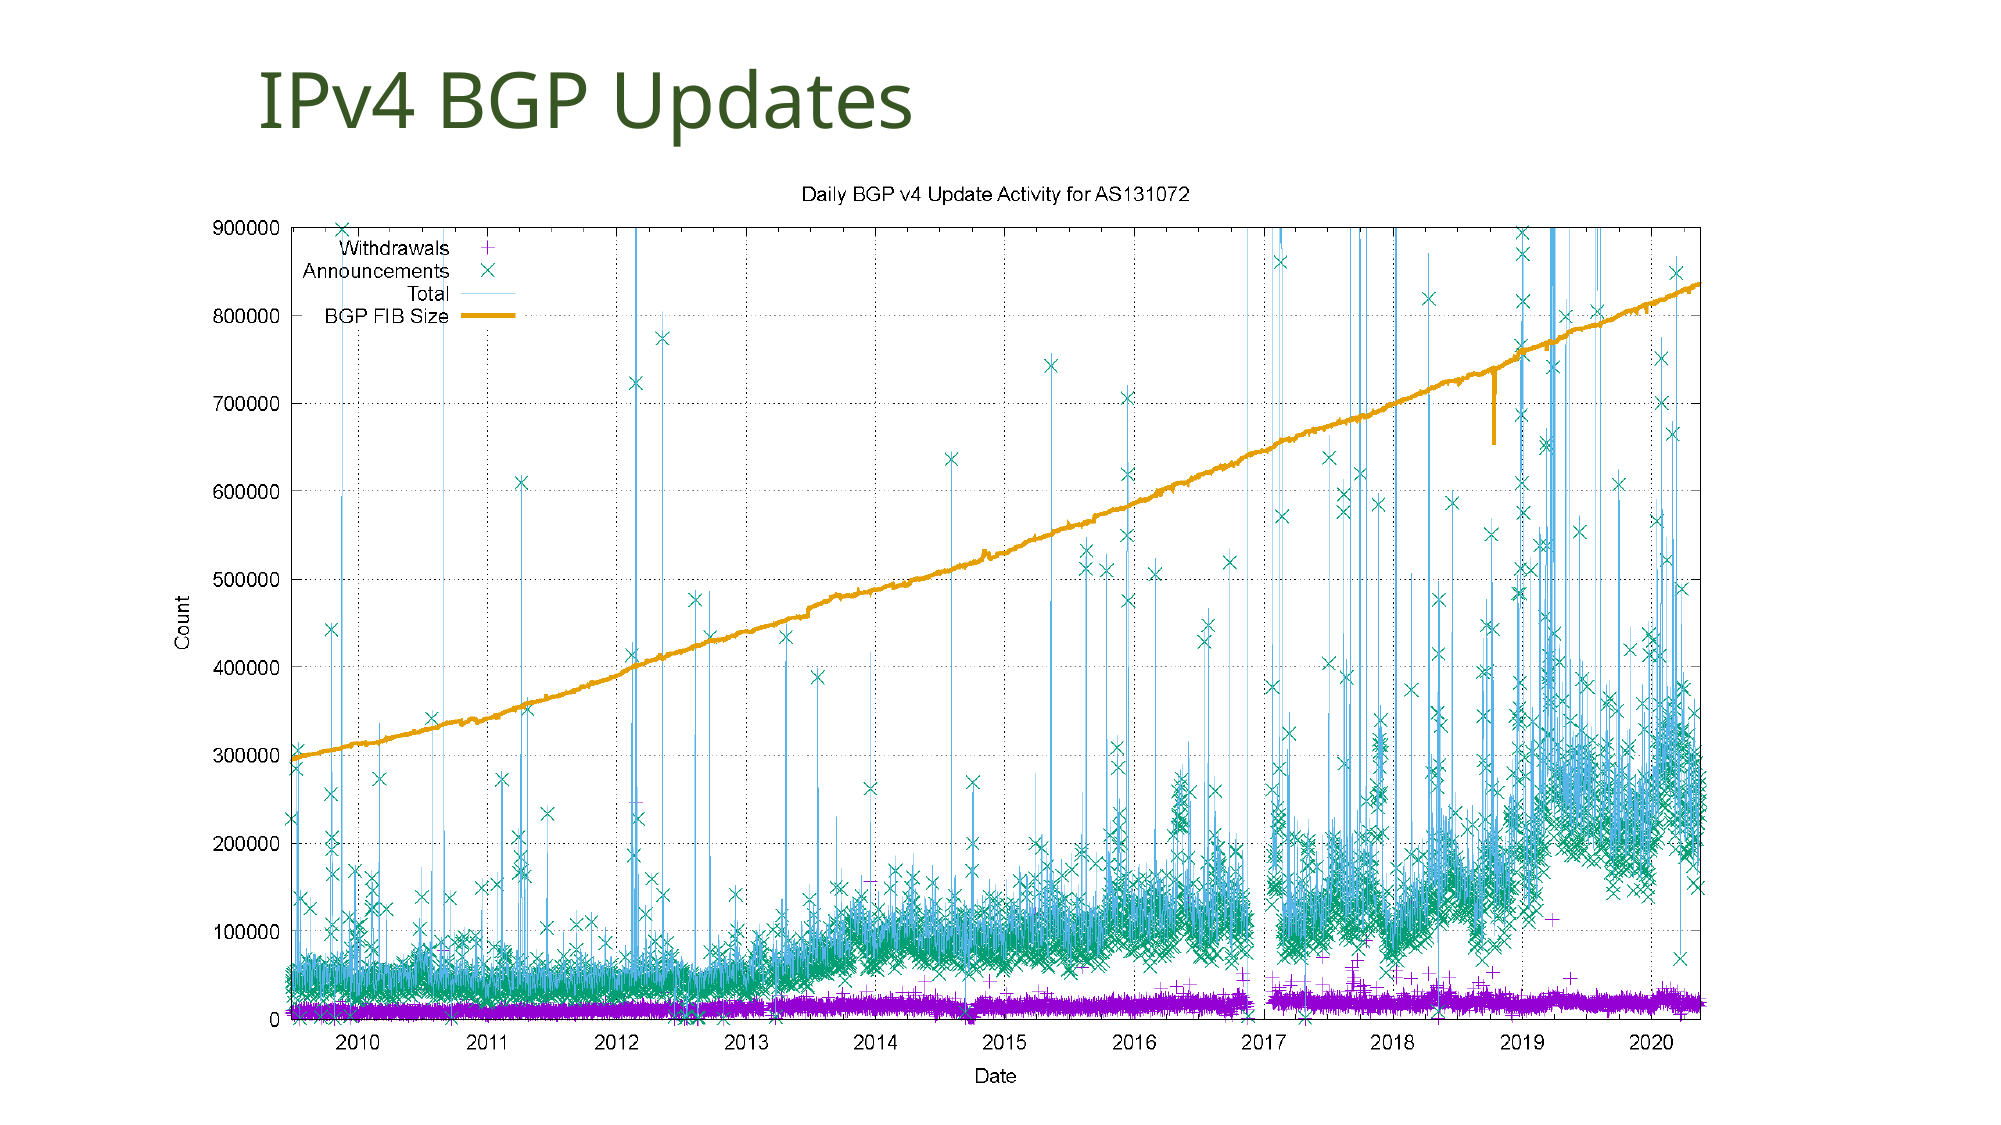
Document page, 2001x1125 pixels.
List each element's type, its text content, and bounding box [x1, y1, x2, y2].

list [160, 158, 1735, 1092]
title IPv4 BGP Updates [244, 9, 1819, 197]
